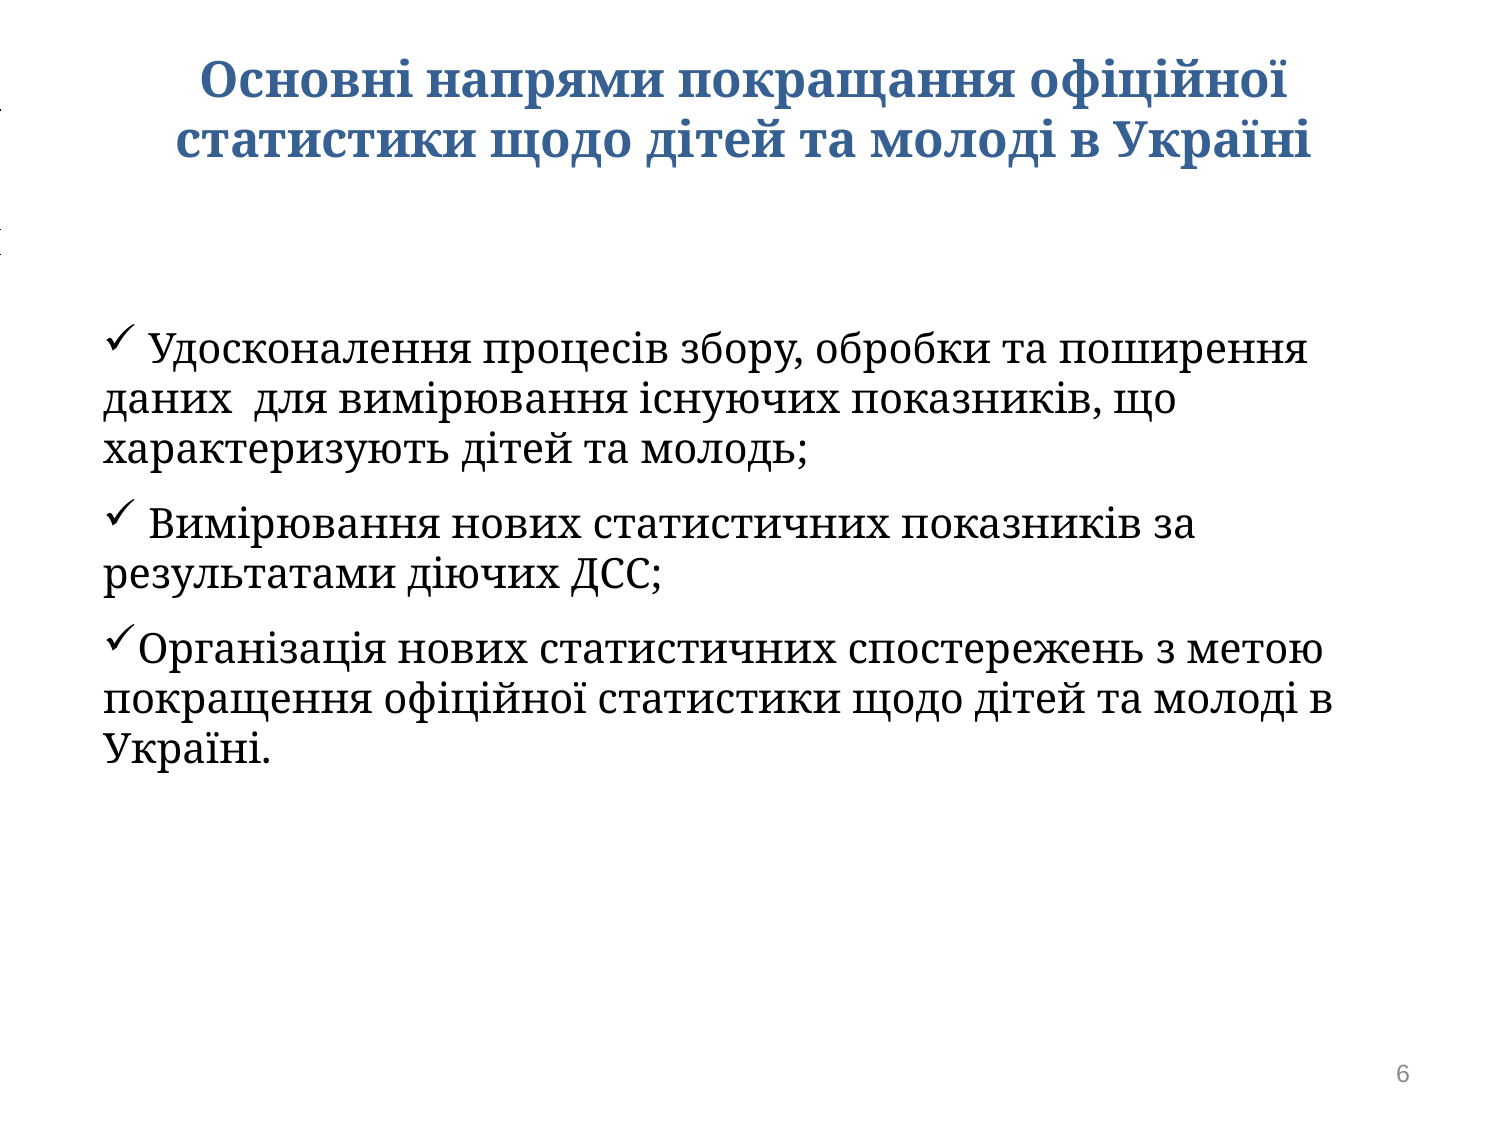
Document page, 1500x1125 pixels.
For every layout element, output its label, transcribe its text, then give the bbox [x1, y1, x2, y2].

text_box Удосконалення процесів збору, обробки та поширення даних для вимірювання існуючих показників, що характеризують дітей та молодь; Вимірювання нових статистичних показників за результатами діючих ДСС; Організація нових статистичних спостережень з метою покращення офіційної статистики щодо дітей та молоді в Україні. [88, 314, 1412, 780]
slide_number 6 [1074, 1042, 1425, 1103]
text_box Основні напрями покращання офіційної статистики щодо дітей та молоді в Україні [147, 40, 1341, 176]
